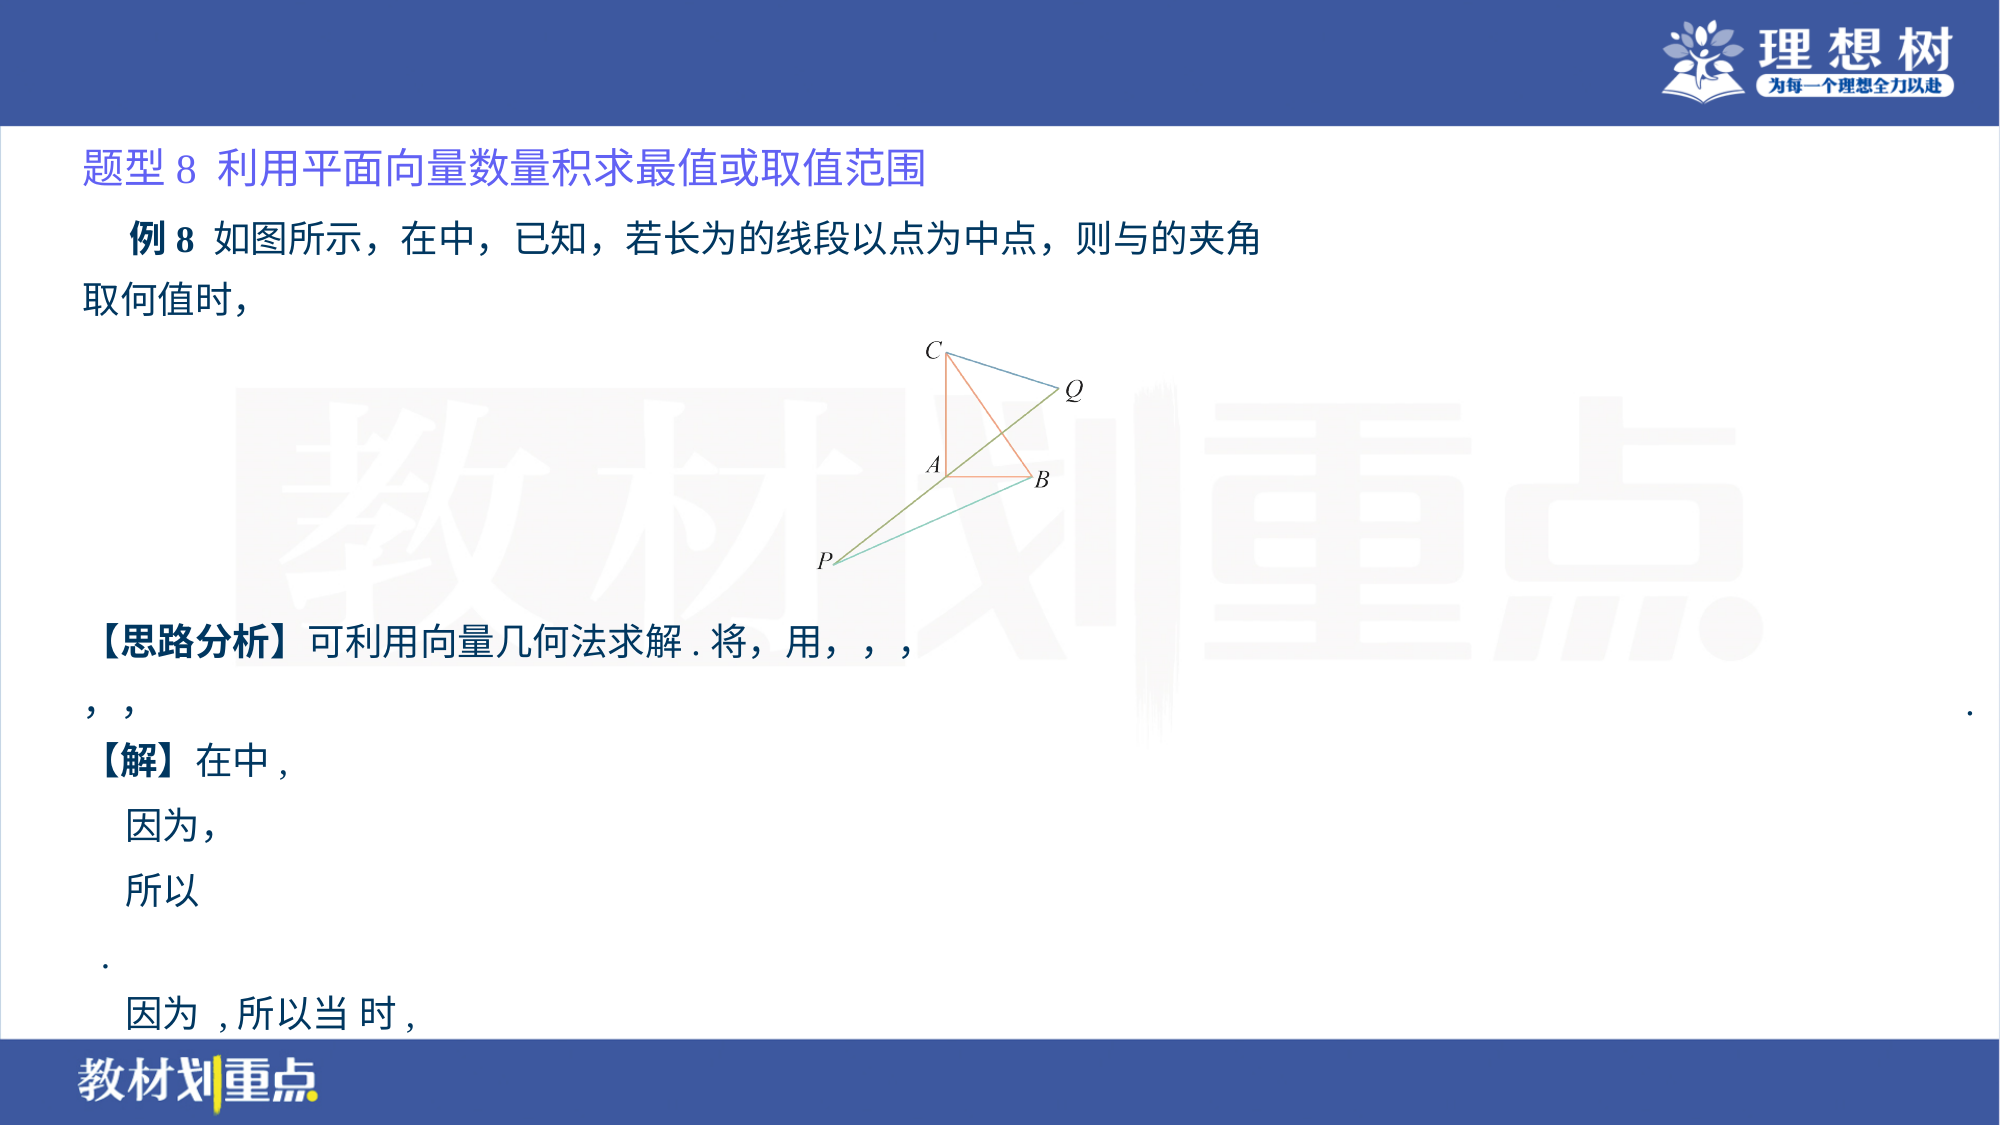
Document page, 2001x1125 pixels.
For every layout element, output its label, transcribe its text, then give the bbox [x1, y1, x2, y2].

text_box 题型8 利用平面向量数量积求最值或取值范围 [82, 129, 1817, 187]
picture [0, 0, 2000, 1125]
